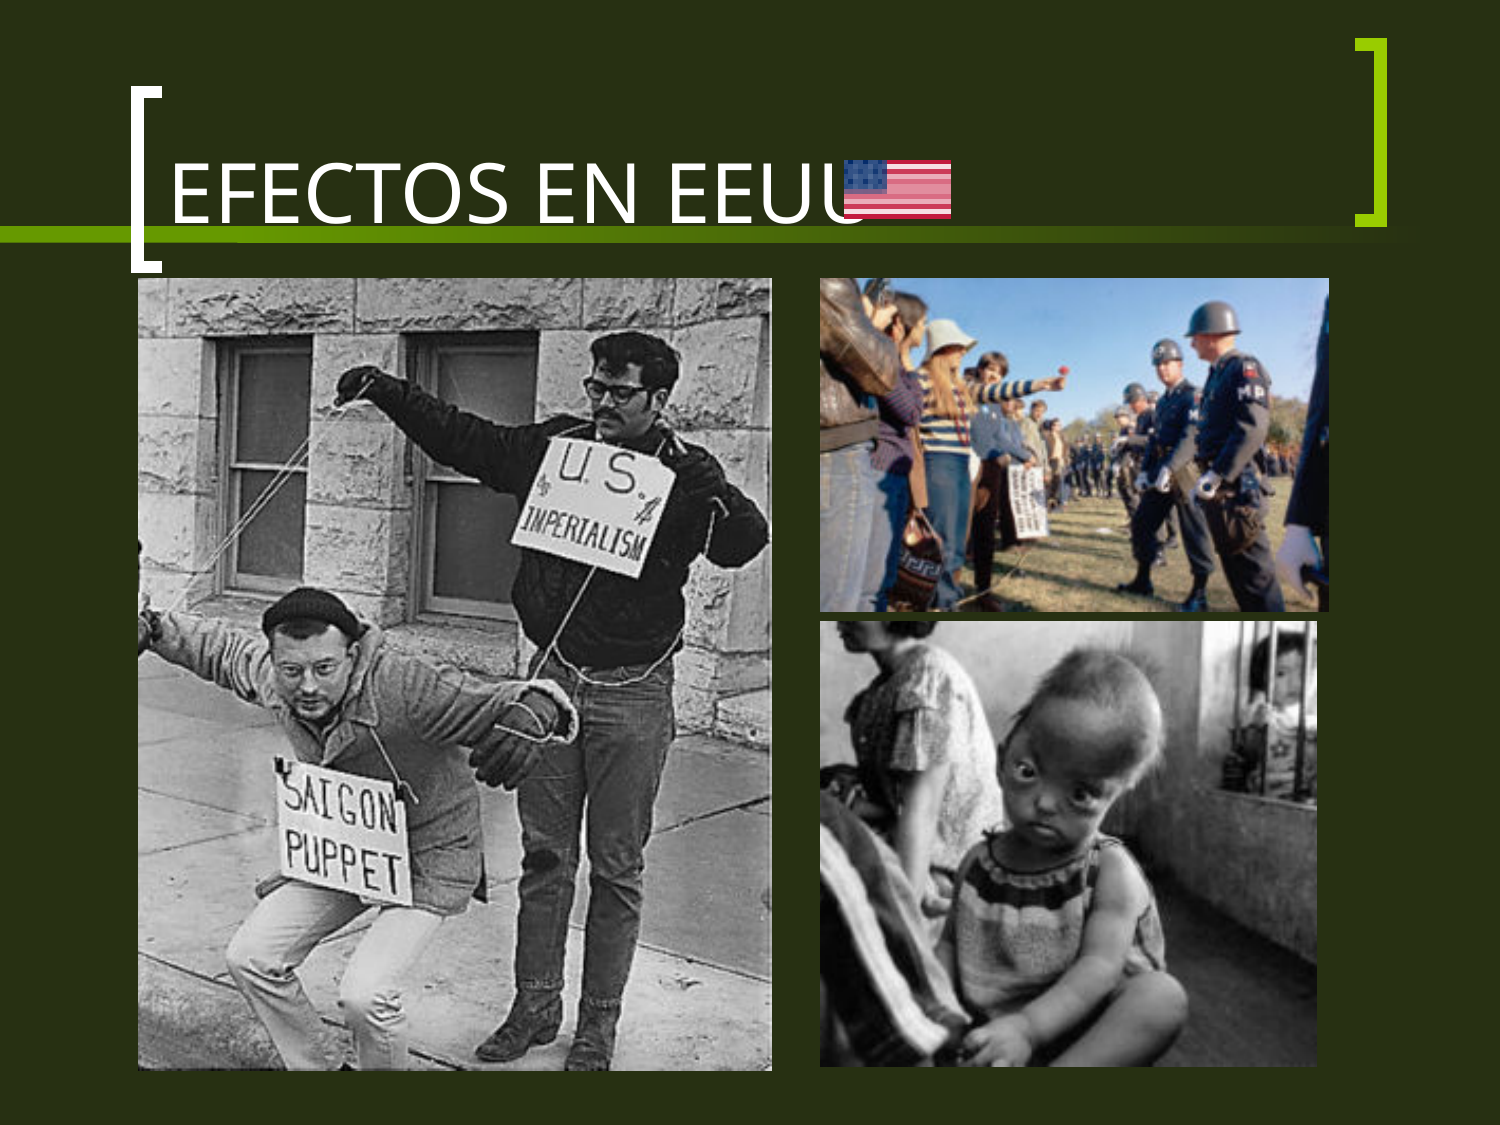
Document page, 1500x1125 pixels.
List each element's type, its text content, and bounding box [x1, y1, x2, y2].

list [844, 160, 951, 220]
title EFECTOS EN EEUU [152, 15, 1328, 248]
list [820, 278, 1329, 613]
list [138, 278, 772, 1071]
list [820, 621, 1318, 1068]
